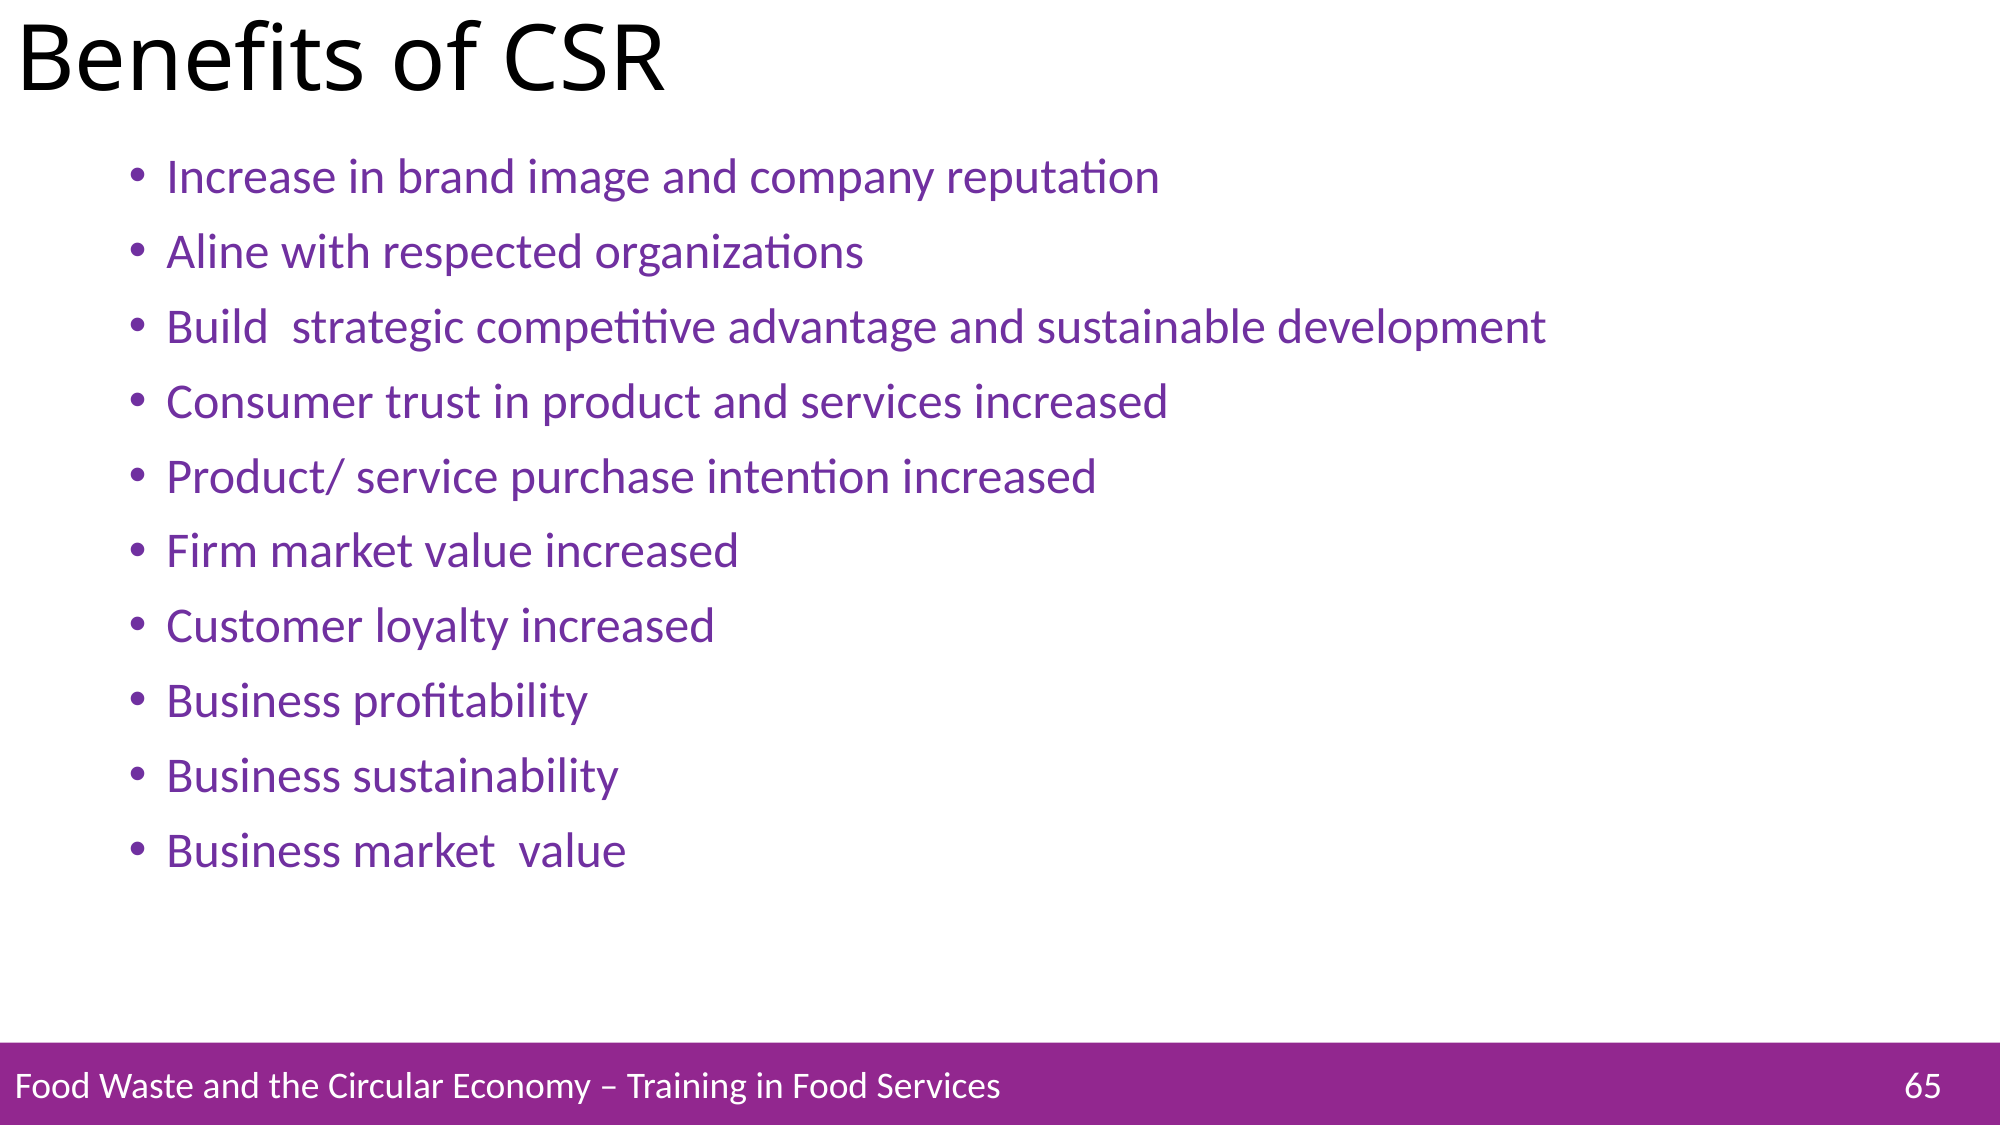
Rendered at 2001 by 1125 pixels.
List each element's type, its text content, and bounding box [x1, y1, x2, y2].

list Increase in brand image and company reputation Aline with respected organizations Build strategic competitive advantage and sustainable development Consumer trust in product and services increased Product/ service purchase intention increased Firm market value increased Customer loyalty increased Business profitability Business sustainability Business market value [114, 143, 1880, 994]
title Benefits of CSR [0, 0, 1725, 123]
